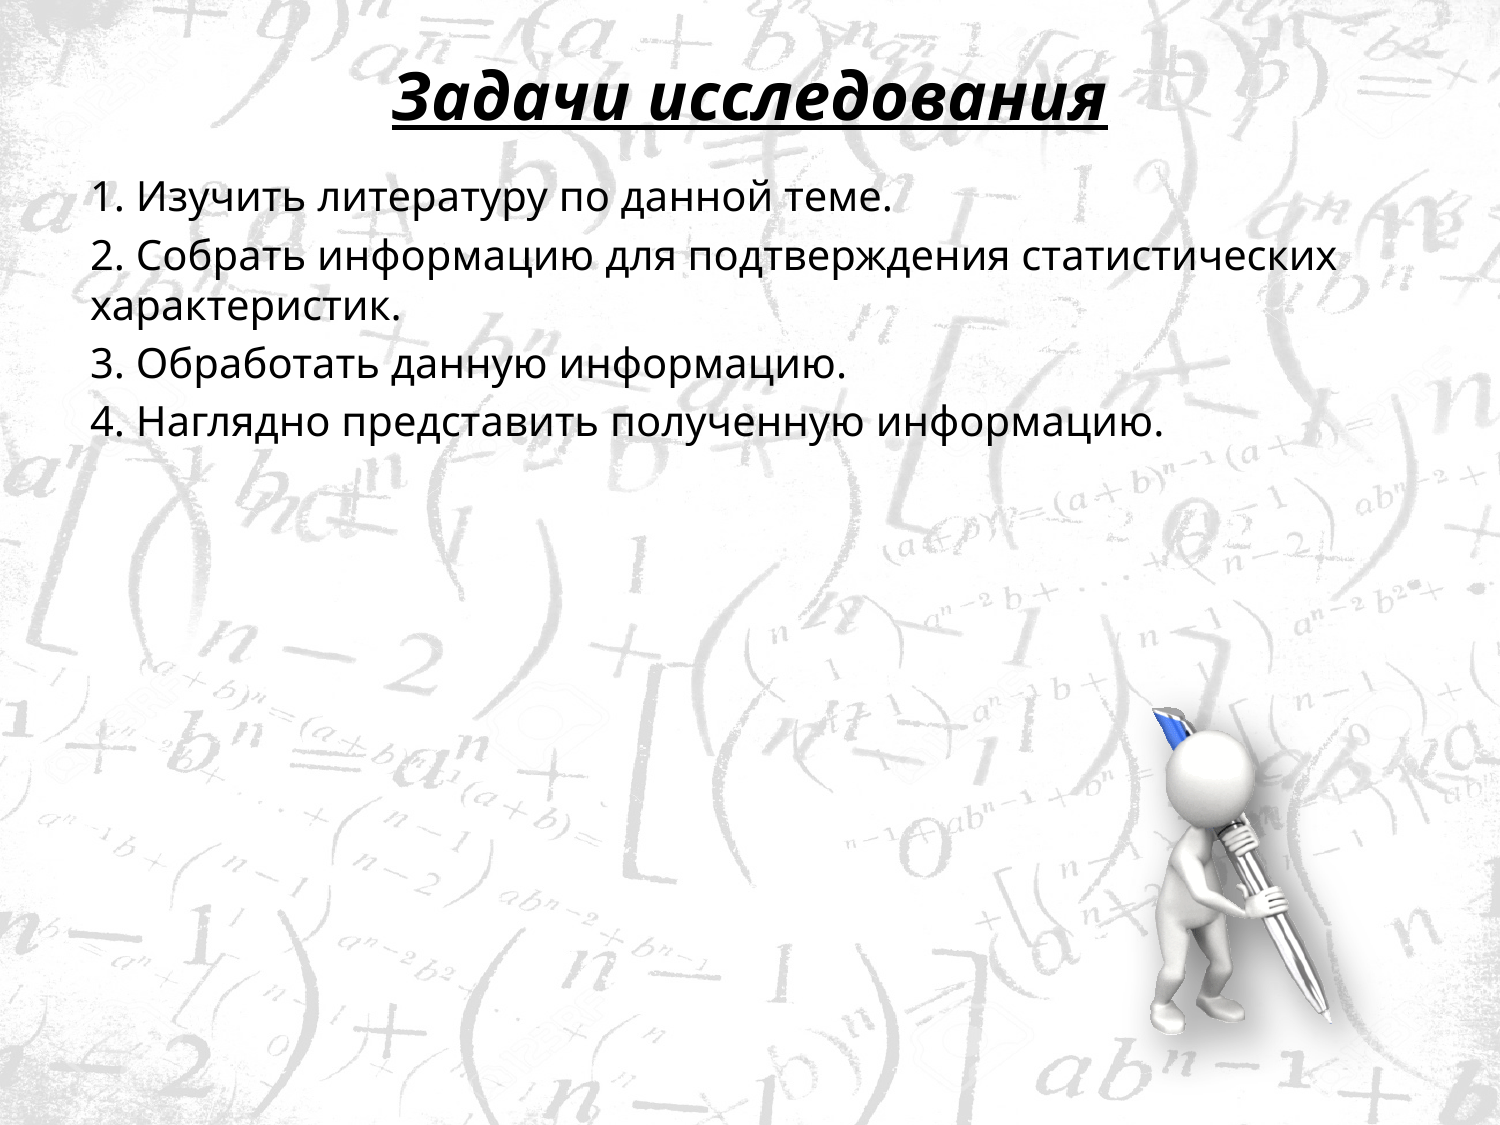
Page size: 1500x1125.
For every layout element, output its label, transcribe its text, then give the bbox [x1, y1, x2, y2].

list 1. Изучить литературу по данной теме. 2. Собрать информацию для подтверждения статистических характеристик. 3. Обработать данную информацию. 4. Наглядно представить полученную информацию. [75, 162, 1425, 538]
title Задачи исследования [75, 0, 1425, 162]
picture [1027, 662, 1385, 1125]
